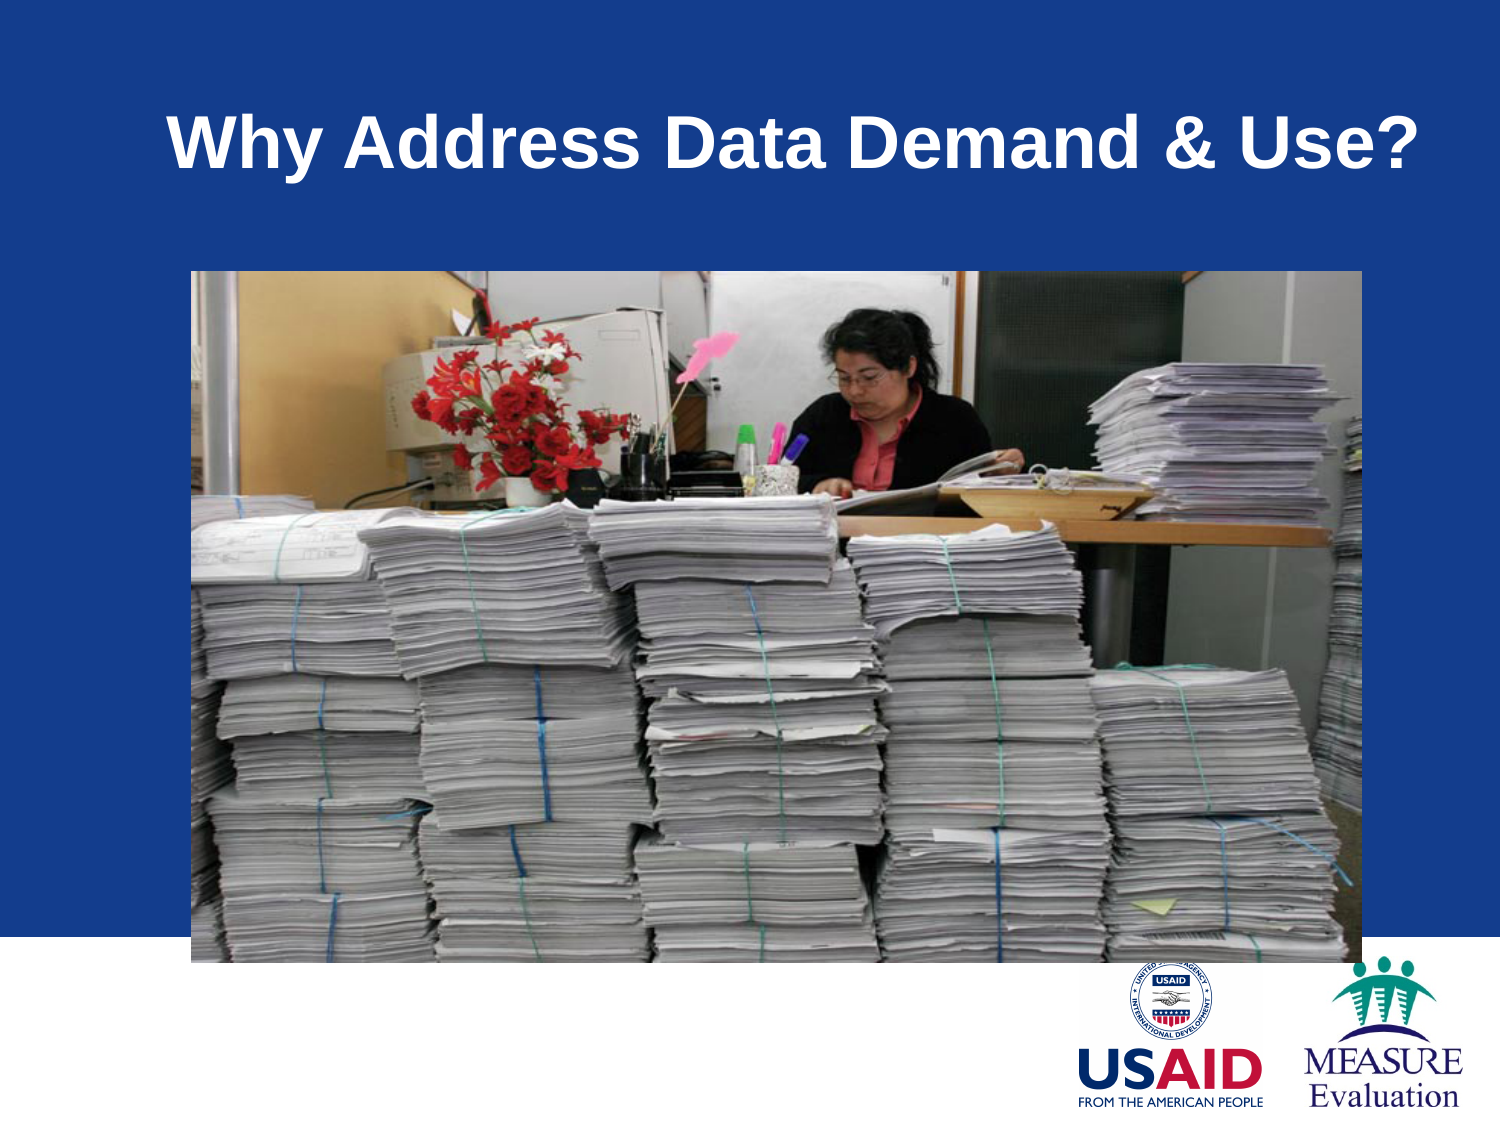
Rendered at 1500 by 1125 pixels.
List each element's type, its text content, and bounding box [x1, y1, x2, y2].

title Why Address Data Demand & Use? [151, 44, 1465, 233]
picture [190, 270, 1463, 1107]
